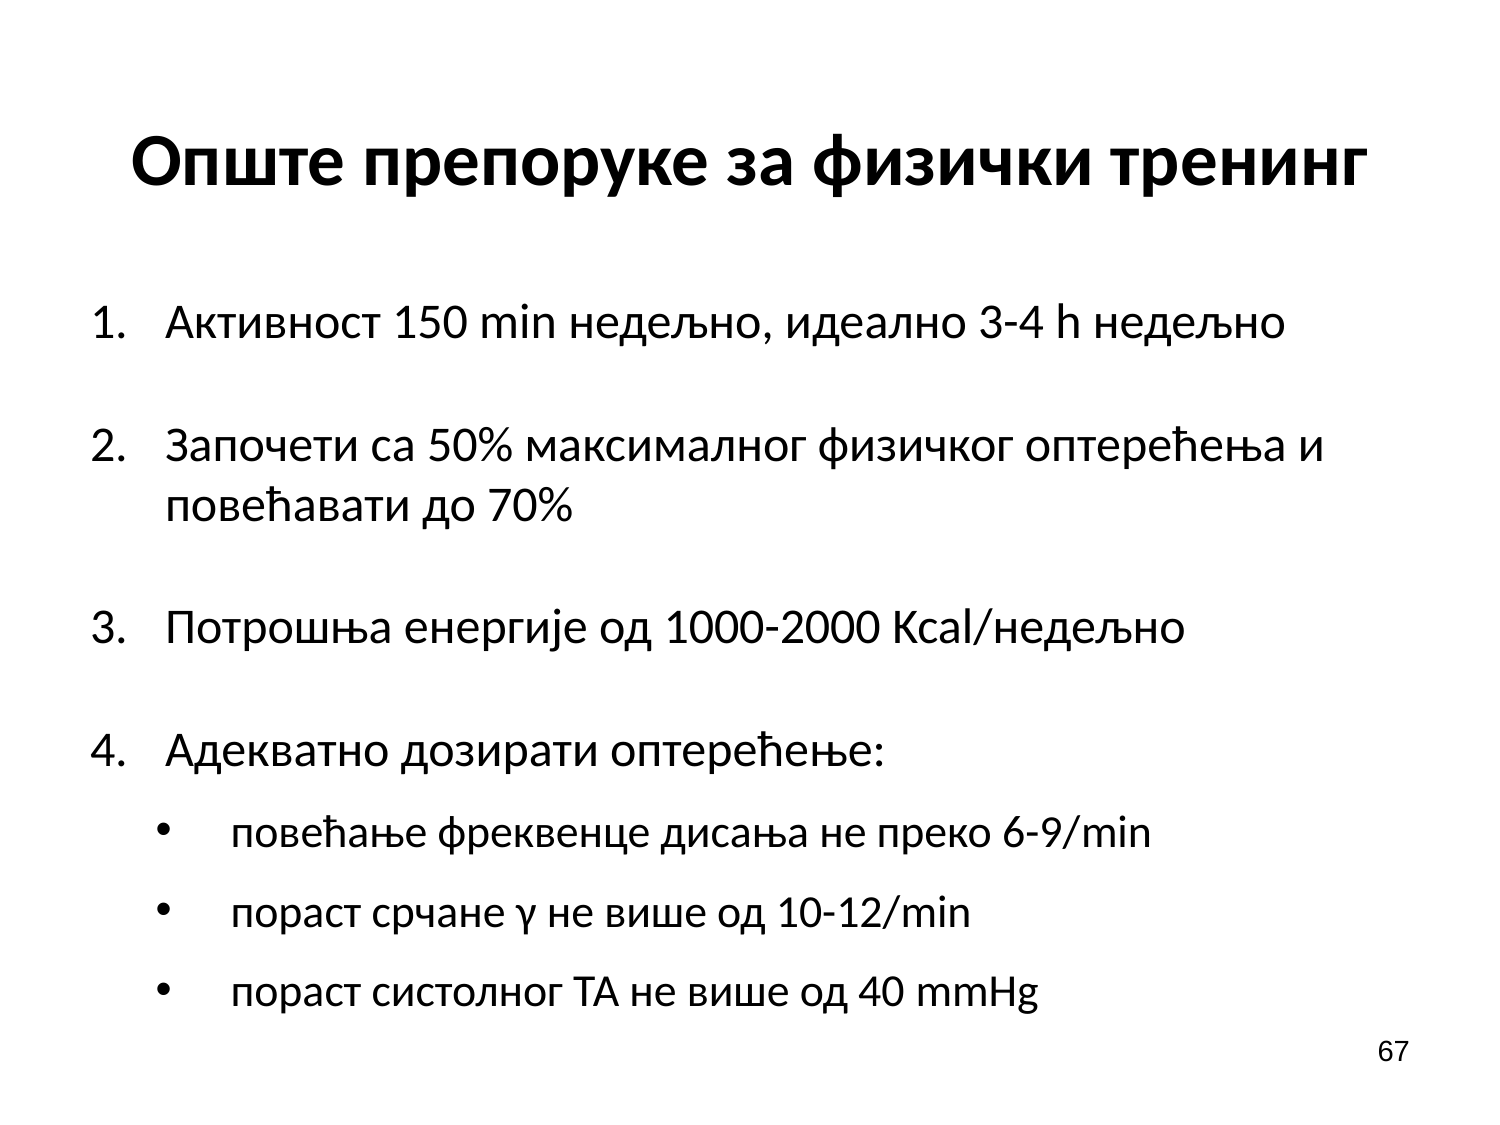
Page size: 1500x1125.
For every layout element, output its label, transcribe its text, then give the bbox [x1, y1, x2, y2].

slide_number 67 [1074, 1024, 1425, 1103]
title Опште препоруке за физички тренинг [41, 45, 1459, 208]
list Активност 150 min недељно, идеално 3-4 h недељно Започети са 50% максималног физичког оптерећења и повећавати до 70% Потрошња енергије од 1000-2000 Kcal/недељно Адекватно дозирати оптерећење: повећање фреквенце дисања не преко 6-9/min пораст срчане γ не више од 10-12/min пораст систолног ТА не више од 40 mmHg [75, 281, 1425, 1005]
